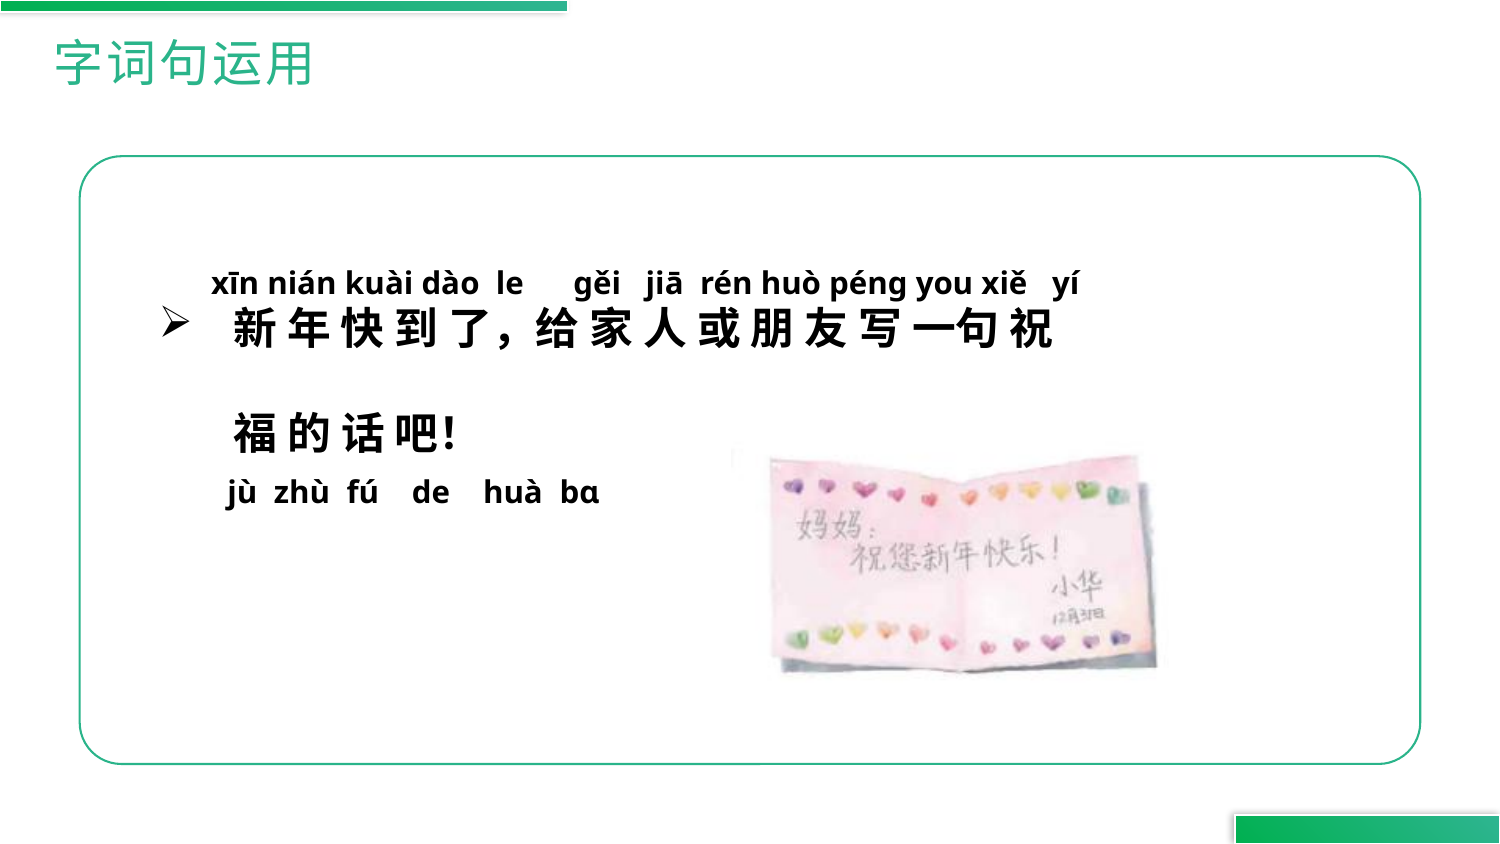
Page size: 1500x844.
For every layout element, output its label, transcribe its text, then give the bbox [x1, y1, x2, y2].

picture [731, 430, 1186, 693]
list 字词句运用 [41, 32, 382, 94]
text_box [143, 188, 1113, 501]
